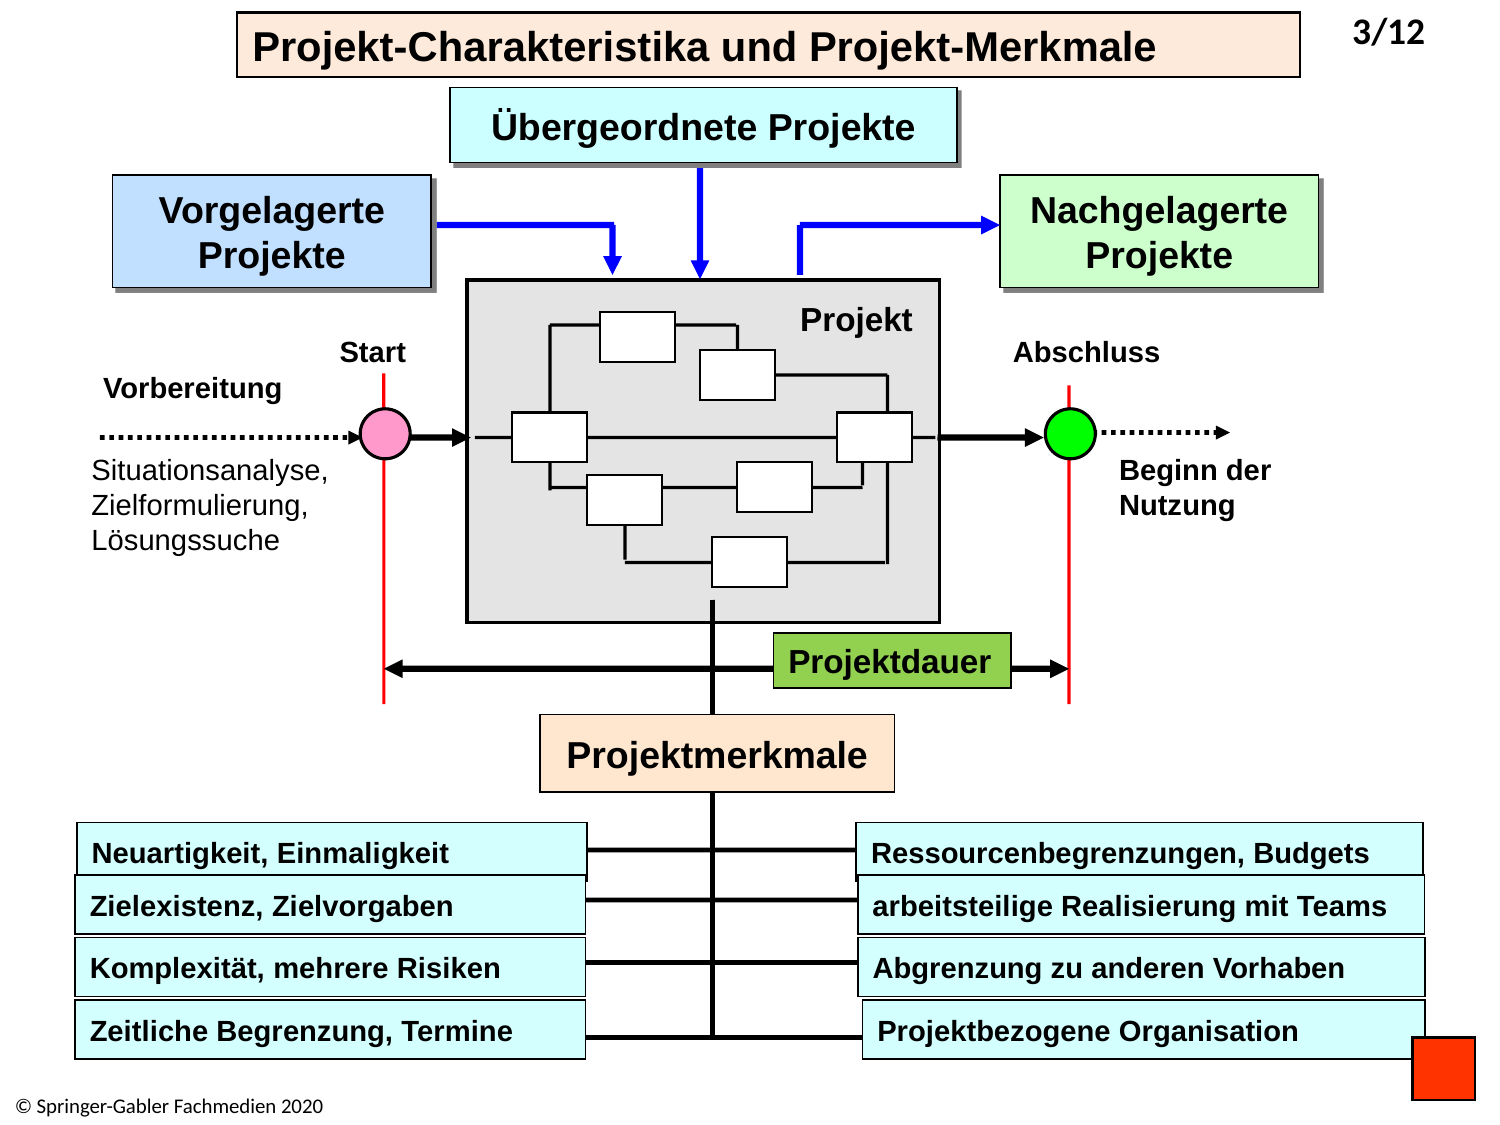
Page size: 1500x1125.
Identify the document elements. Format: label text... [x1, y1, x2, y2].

text_box Abgrenzung zu anderen Vorhaben [858, 937, 1425, 997]
text_box Neuartigkeit, Einmaligkeit [76, 822, 588, 882]
text_box Komplexität, mehrere Risiken [75, 937, 586, 997]
text_box [383, 662, 712, 675]
text_box Übergeordnete Projekte [449, 87, 957, 163]
text_box Vorbereitung [88, 361, 314, 412]
text_box [937, 431, 1044, 444]
text_box Nachgelagerte Projekte [999, 174, 1319, 288]
text_box [587, 474, 663, 525]
text_box [467, 280, 940, 623]
text_box Projektmerkmale [540, 714, 895, 792]
text_box [1012, 662, 1069, 676]
text_box [1216, 426, 1230, 439]
text_box Situationsanalyse, Zielformulierung, Lösungssuche [76, 444, 349, 564]
text_box Zielexistenz, Zielvorgaben [75, 875, 586, 935]
text_box [1412, 1037, 1475, 1100]
text_box [737, 462, 813, 513]
text_box Zeitliche Begrenzung, Termine [75, 999, 586, 1060]
text_box [699, 349, 775, 400]
text_box [606, 226, 619, 275]
text_box [348, 431, 360, 444]
text_box [410, 431, 471, 444]
text_box Vorgelagerte Projekte [112, 174, 432, 288]
text_box arbeitsteilige Realisierung mit Teams [857, 875, 1425, 935]
text_box Abschluss [998, 326, 1199, 376]
text_box Projekt-Charakteristika und Projekt-Merkmale [237, 12, 1300, 78]
text_box [599, 312, 675, 363]
text_box [800, 218, 1000, 232]
text_box [360, 408, 411, 459]
text_box [512, 412, 588, 463]
text_box [1045, 408, 1096, 459]
text_box Projekt [785, 290, 939, 346]
text_box Projektdauer [773, 633, 1012, 688]
text_box Projektbezogene Organisation [862, 999, 1425, 1060]
text_box Ressourcenbegrenzungen, Budgets [856, 822, 1424, 882]
text_box [837, 412, 913, 463]
text_box Beginn der Nutzung [1104, 444, 1341, 529]
text_box Start [324, 326, 438, 376]
text_box [693, 167, 707, 280]
text_box [712, 537, 788, 588]
